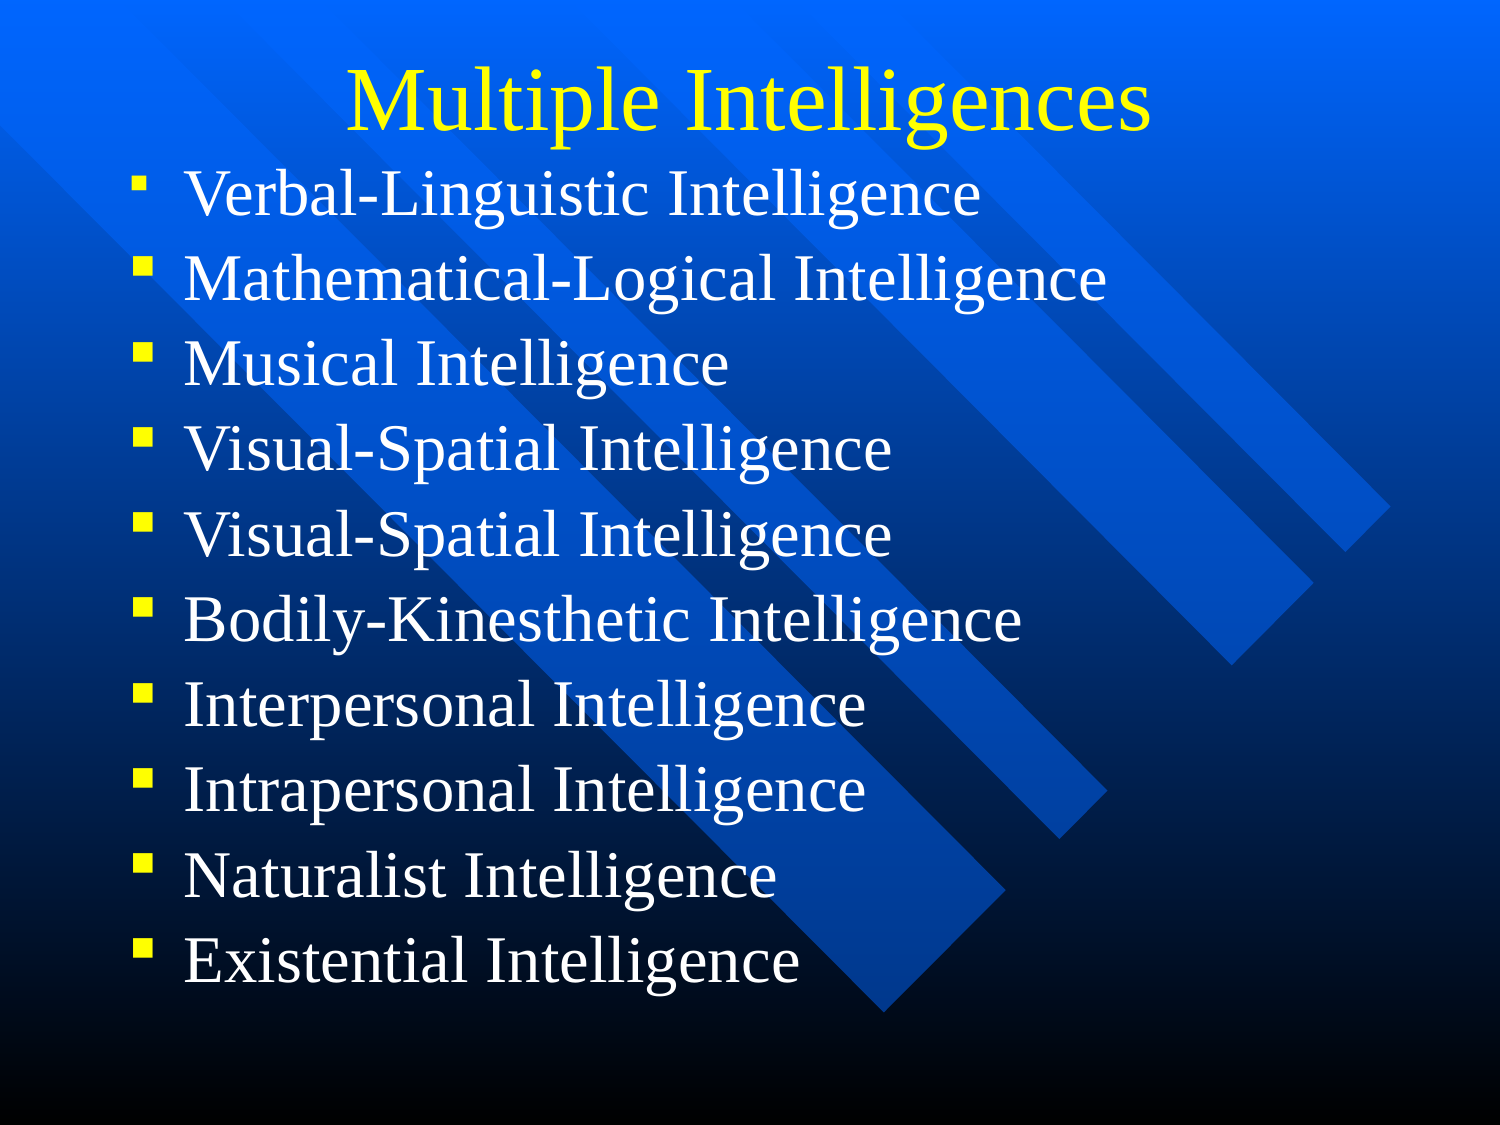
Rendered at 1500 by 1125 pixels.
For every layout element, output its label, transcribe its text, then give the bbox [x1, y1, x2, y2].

list Verbal-Linguistic Intelligence Mathematical-Logical Intelligence Musical Intelligence Visual-Spatial Intelligence Visual-Spatial Intelligence Bodily-Kinesthetic Intelligence Interpersonal Intelligence Intrapersonal Intelligence Naturalist Intelligence Existential Intelligence [111, 149, 1388, 1088]
title Multiple Intelligences [112, 0, 1388, 149]
